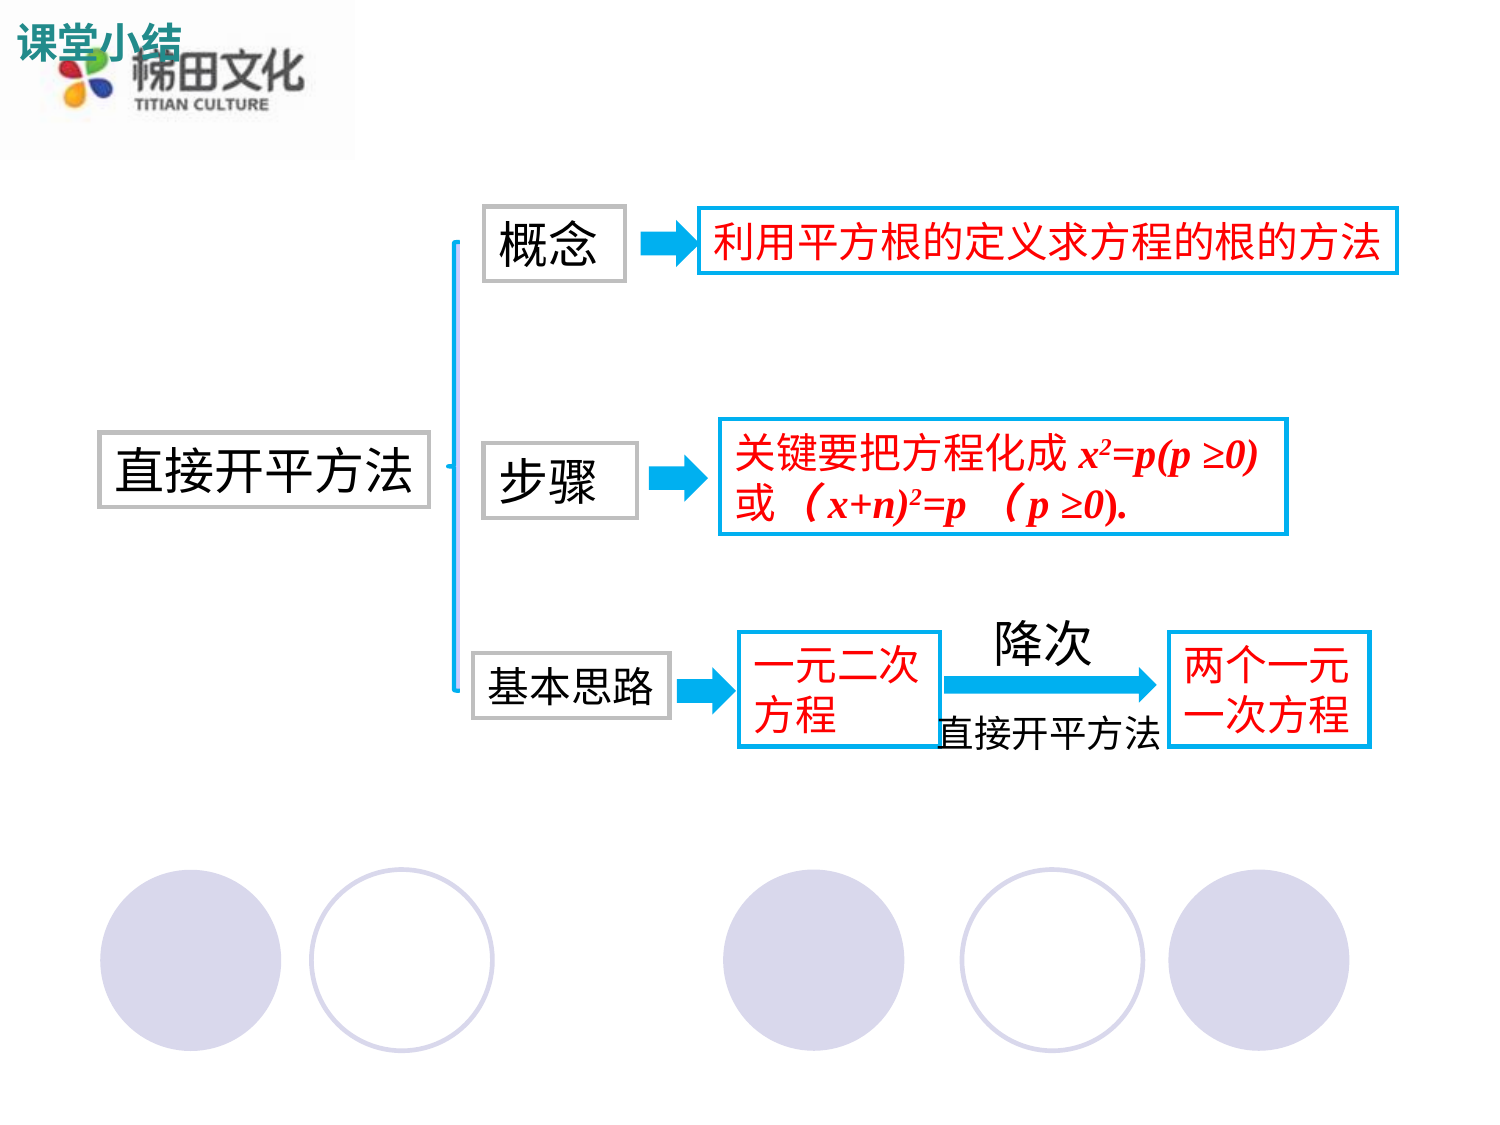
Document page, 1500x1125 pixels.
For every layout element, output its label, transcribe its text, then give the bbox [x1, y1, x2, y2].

text_box 课堂小结 [1, 9, 199, 75]
text_box 利用平方根的定义求方程的根的方法 [699, 208, 1397, 273]
text_box 概念 [483, 206, 626, 282]
text_box [448, 241, 460, 691]
text_box 两个一元一次方程 [1168, 631, 1370, 747]
text_box 关键要把方程化成x2=p(p ≥0)或（x+n)2=p（p ≥0). [719, 419, 1287, 534]
picture [0, 0, 355, 160]
text_box 一元二次方程 [738, 631, 940, 747]
text_box 直接开平方法 [99, 432, 430, 508]
text_box 直接开平方法 [921, 702, 1177, 763]
text_box [676, 667, 736, 715]
text_box [648, 454, 709, 502]
text_box 步骤 [483, 442, 638, 518]
text_box 降次 [979, 605, 1109, 680]
text_box [944, 667, 1157, 702]
text_box [640, 219, 700, 268]
text_box 基本思路 [472, 653, 670, 719]
